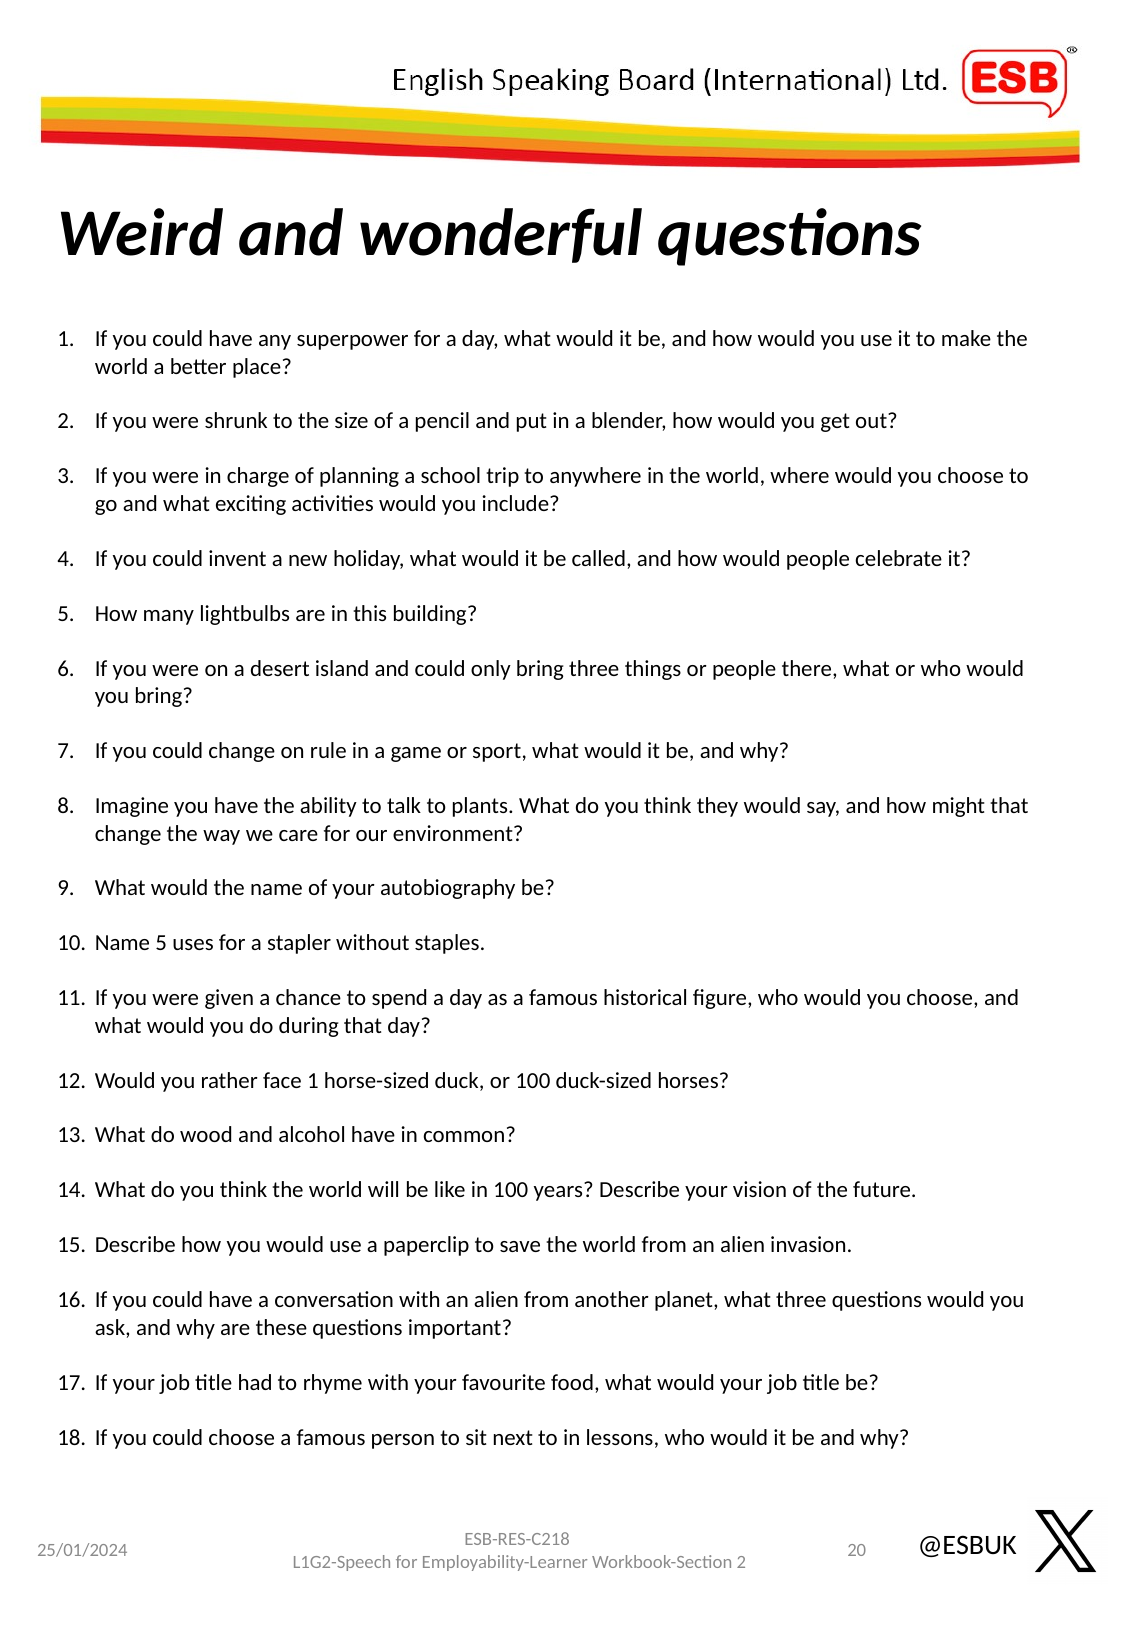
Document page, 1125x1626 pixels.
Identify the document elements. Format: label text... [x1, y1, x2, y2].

text_box If you could have any superpower for a day, what would it be, and how would you use it to make the world a better place? If you were shrunk to the size of a pencil and put in a blender, how would you get out? If you were in charge of planning a school trip to anywhere in the world, where would you choose to go and what exciting activities would you include? If you could invent a new holiday, what would it be called, and how would people celebrate it? How many lightbulbs are in this building? If you were on a desert island and could only bring three things or people there, what or who would you bring? If you could change on rule in a game or sport, what would it be, and why? Imagine you have the ability to talk to plants. What do you think they would say, and how might that change the way we care for our environment? What would the name of your autobiography be? Name 5 uses for a stapler without staples. If you were given a chance to spend a day as a famous historical figure, who would you choose, and what would you do during that day? Would you rather face 1 horse-sized duck, or 100 duck-sized horses? What do wood and alcohol have in common? What do you think the world will be like in 100 years? Describe your vision of the future. Describe how you would use a paperclip to save the world from an alien invasion. If you could have a conversation with an alien from another planet, what three questions would you ask, and why are these questions important? If your job title had to rhyme with your favourite food, what would your job title be? If you could choose a famous person to sit next to in lessons, who would it be and why? [42, 316, 1068, 1457]
footer ESB-RES-C218 L1G2-Speech for Employability-Learner Workbook-Section 2 [275, 1506, 697, 1593]
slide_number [22, 1506, 275, 1593]
title Weird and wonderful questions [42, 151, 1125, 317]
picture [1027, 1497, 1108, 1585]
slide_number 20 [697, 1506, 882, 1593]
picture [0, 1, 1125, 234]
